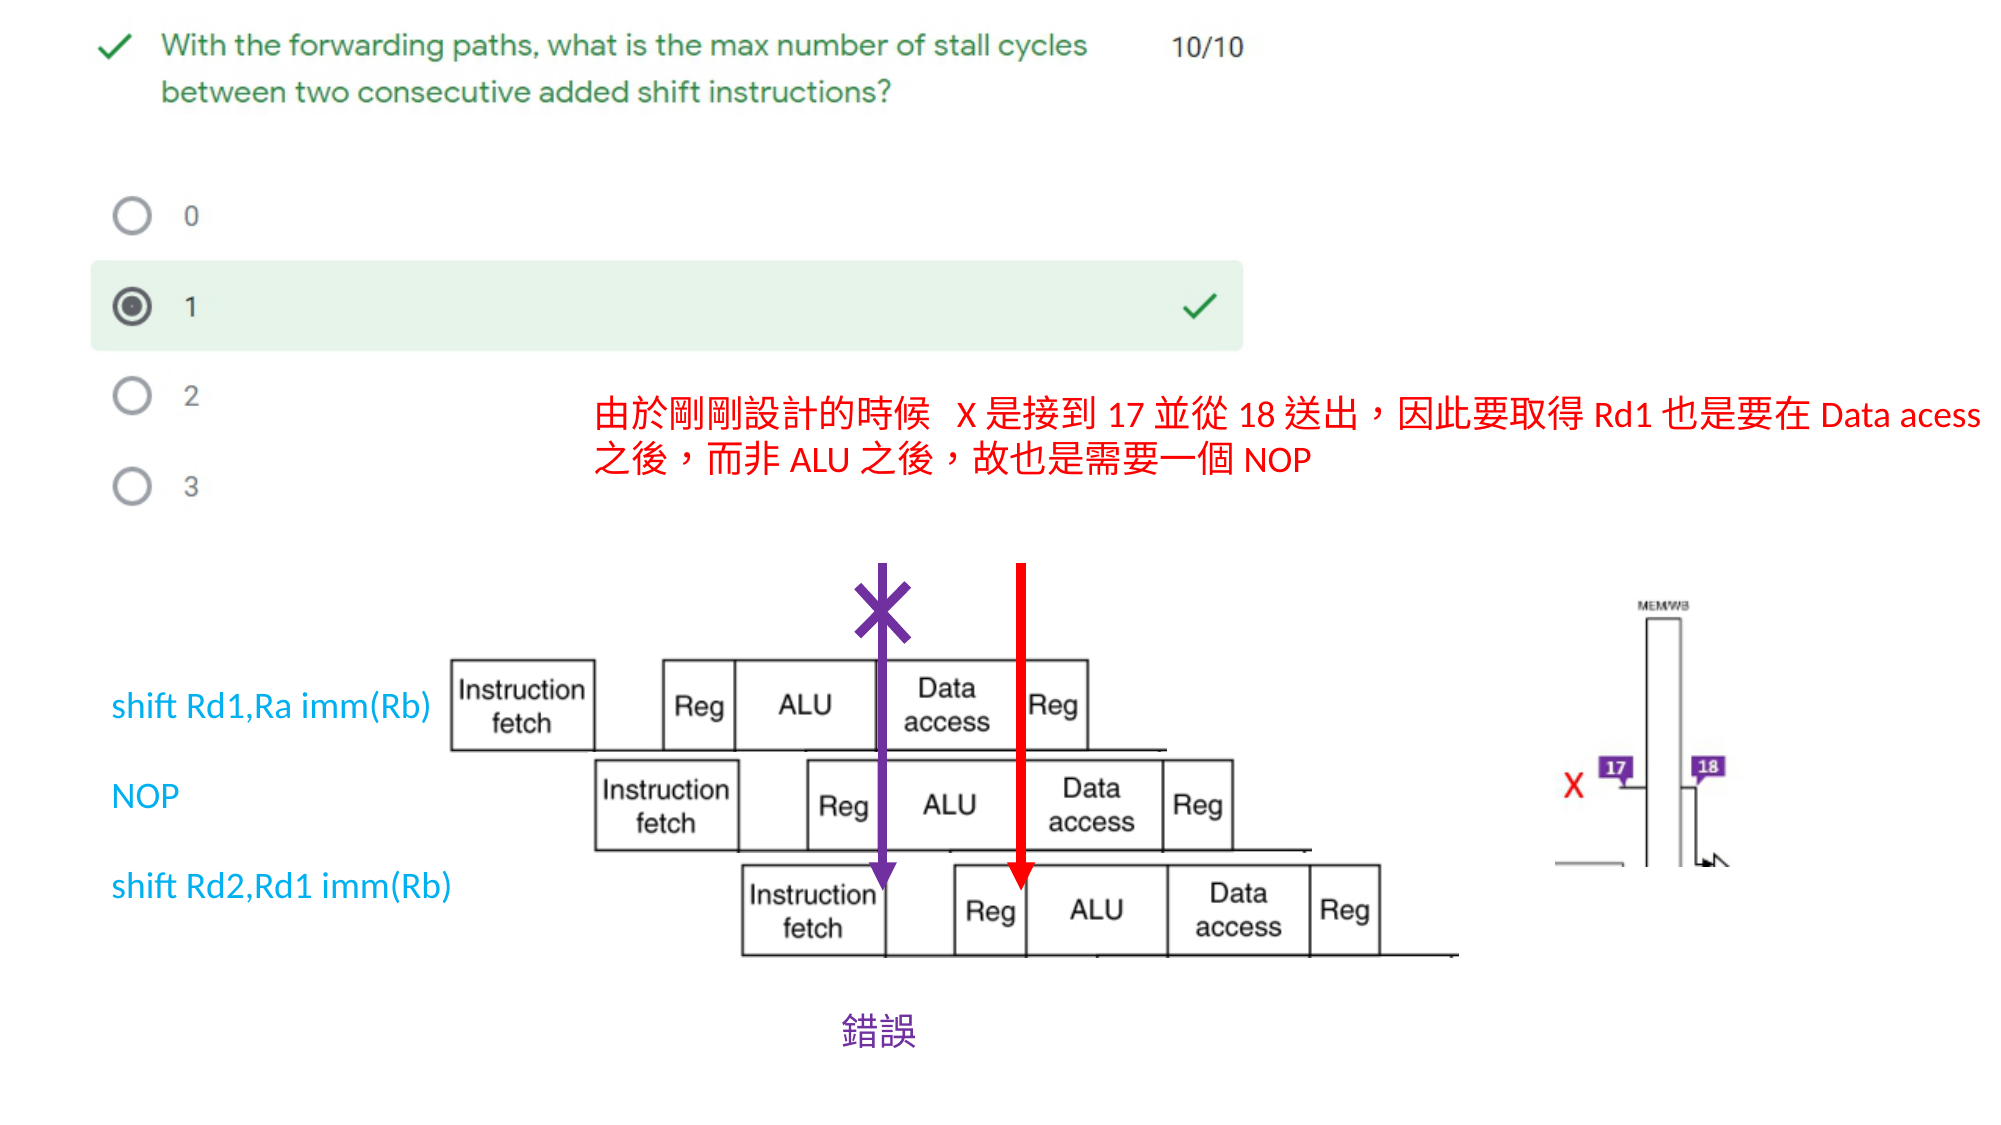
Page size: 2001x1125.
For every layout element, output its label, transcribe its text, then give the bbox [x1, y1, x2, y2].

picture [444, 652, 882, 853]
picture [63, 0, 1270, 564]
picture [1555, 586, 1767, 867]
text_box shift Rd1,Ra imm(Rb) NOP shift Rd2,Rd1 imm(Rb) [96, 673, 878, 914]
picture [1022, 652, 1312, 853]
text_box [857, 584, 908, 636]
picture [883, 652, 1021, 853]
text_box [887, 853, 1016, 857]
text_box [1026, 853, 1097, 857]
text_box 由於剛剛設計的時候 X是接到17並從18送出，因此要取得Rd1也是要在Data acess 之後，而非ALU之後，故也是需要一個NOP [1270, 382, 1997, 488]
picture [735, 857, 1459, 958]
text_box 錯誤 [827, 1000, 938, 1061]
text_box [857, 636, 908, 641]
